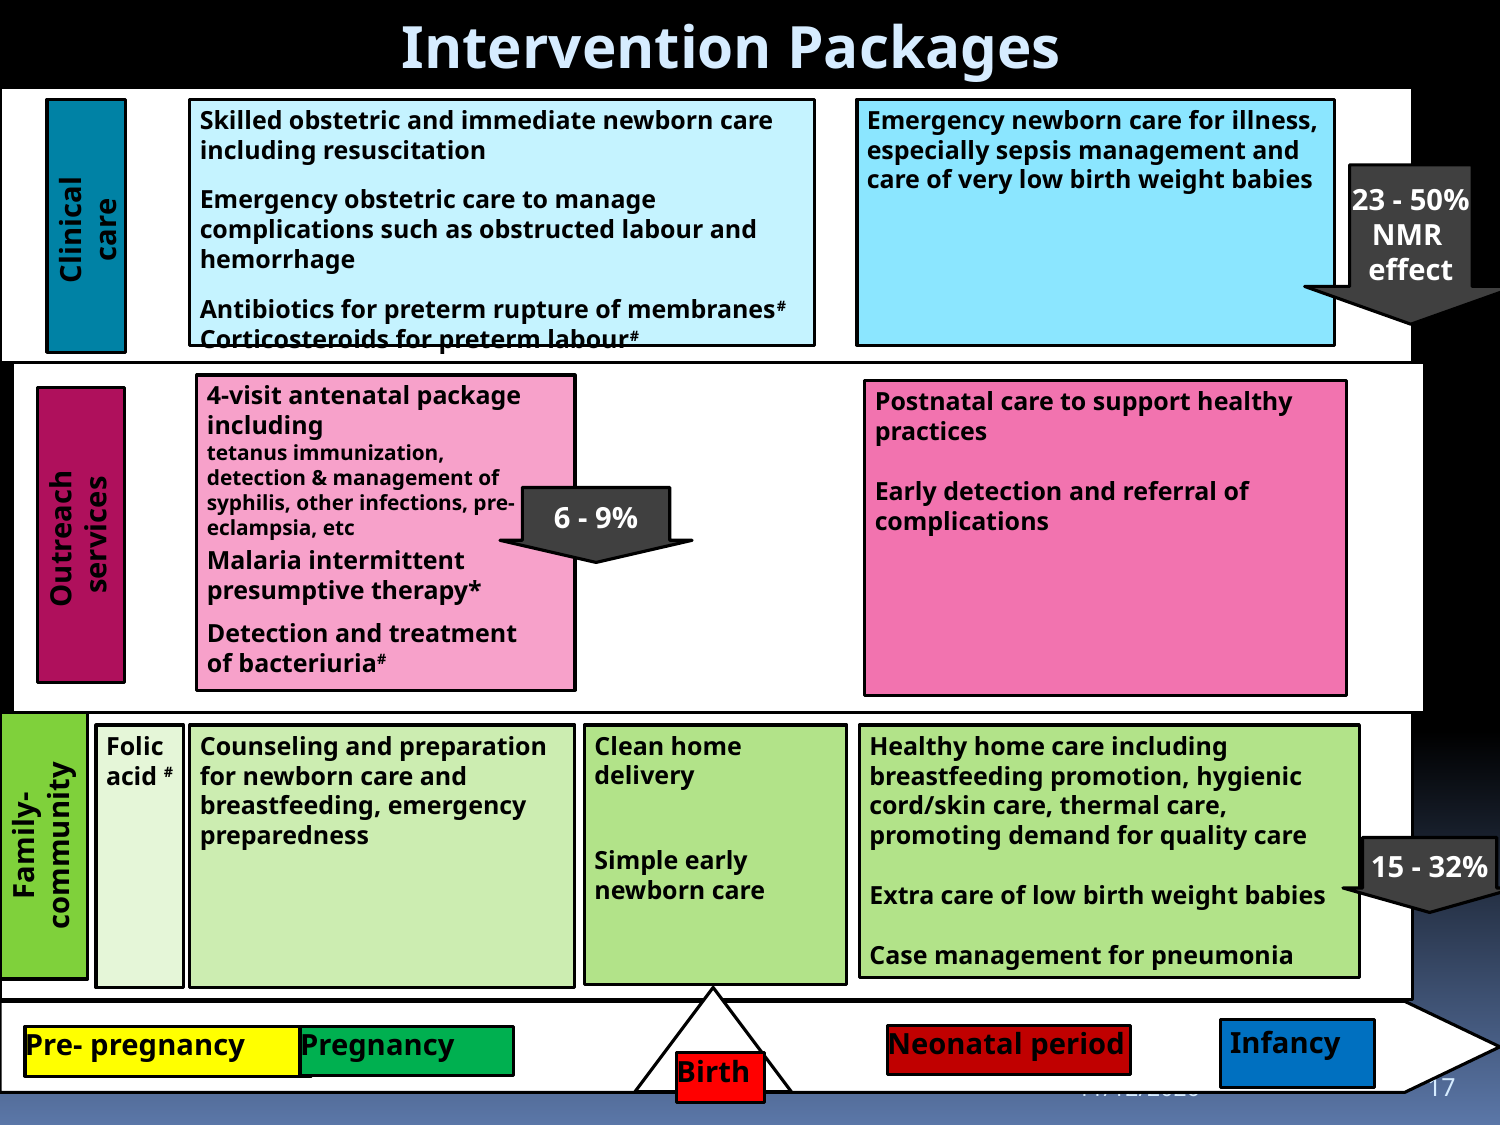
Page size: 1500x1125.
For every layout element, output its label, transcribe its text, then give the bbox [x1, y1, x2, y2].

text_box 15 - 32% [1422, 835, 1500, 914]
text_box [0, 987, 1500, 1104]
text_box Intervention Packages [62, 0, 1400, 80]
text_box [11, 362, 1426, 713]
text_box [0, 711, 1413, 979]
text_box 23 - 50% NMR effect [1422, 163, 1500, 322]
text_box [0, 87, 1413, 363]
